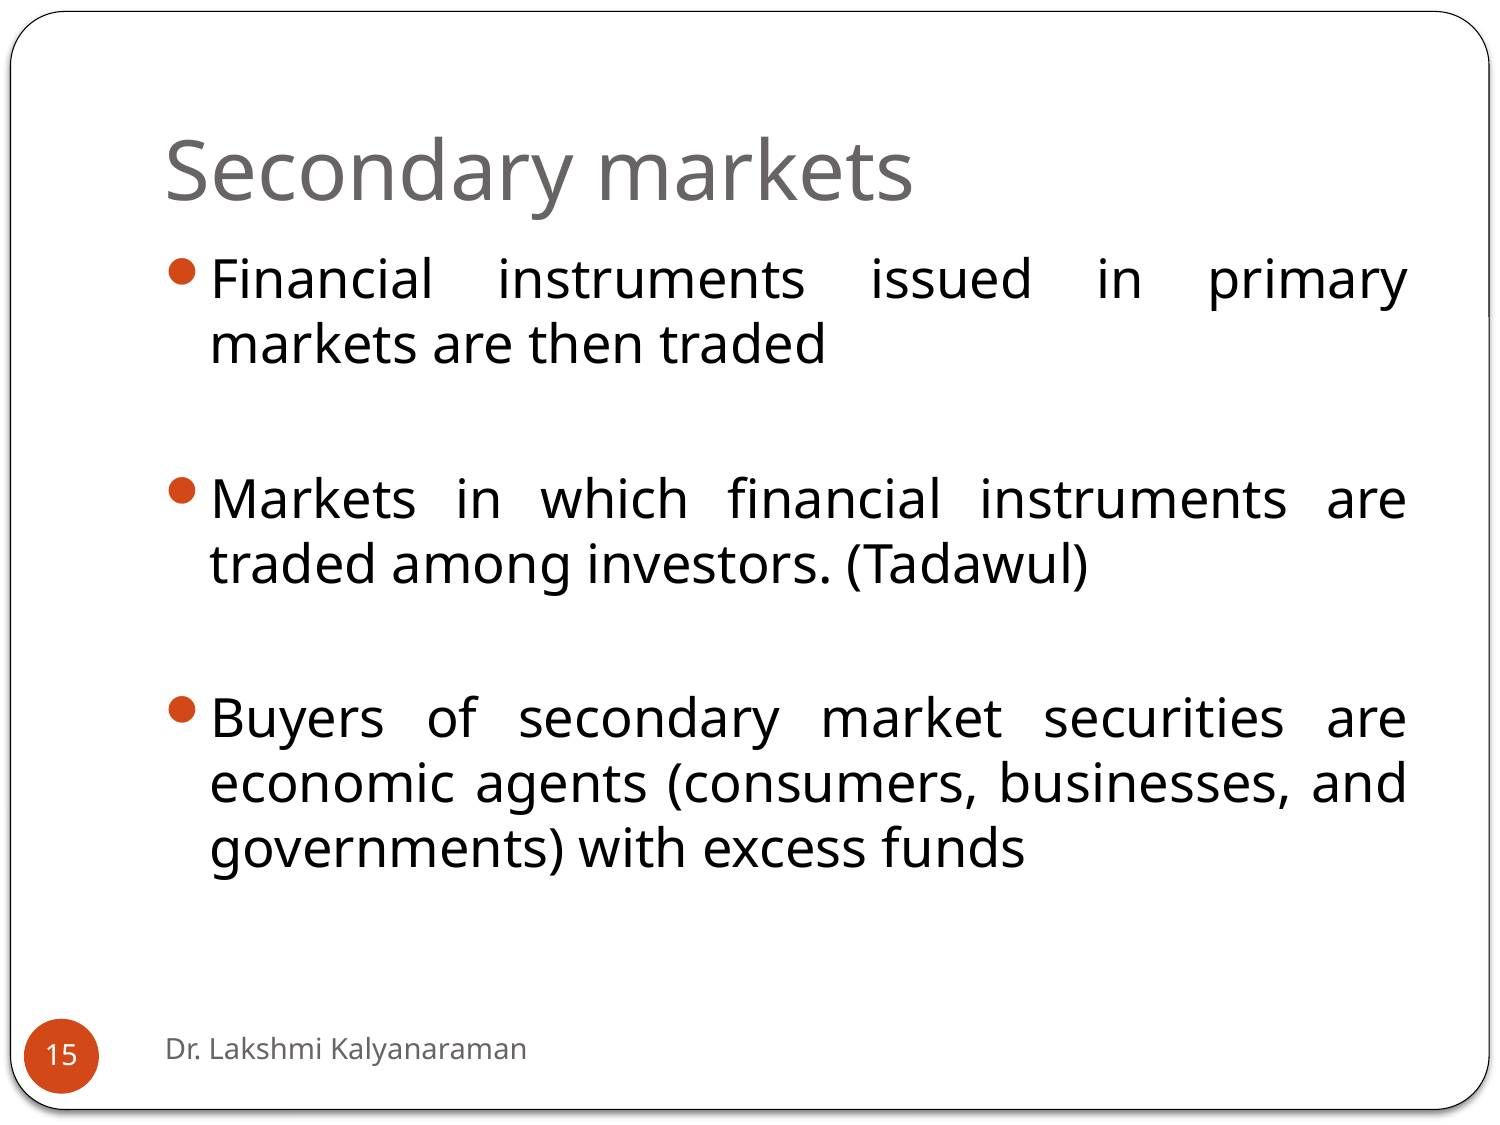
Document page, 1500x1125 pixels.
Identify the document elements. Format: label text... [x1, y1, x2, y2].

title Secondary markets [150, 45, 1425, 233]
slide_number 15 [23, 1018, 99, 1094]
list Financial instruments issued in primary markets are then traded Markets in which financial instruments are traded among investors. (Tadawul) Buyers of secondary market securities are economic agents (consumers, businesses, and governments) with excess funds [150, 237, 1425, 988]
footer Dr. Lakshmi Kalyanaraman [150, 1012, 800, 1088]
